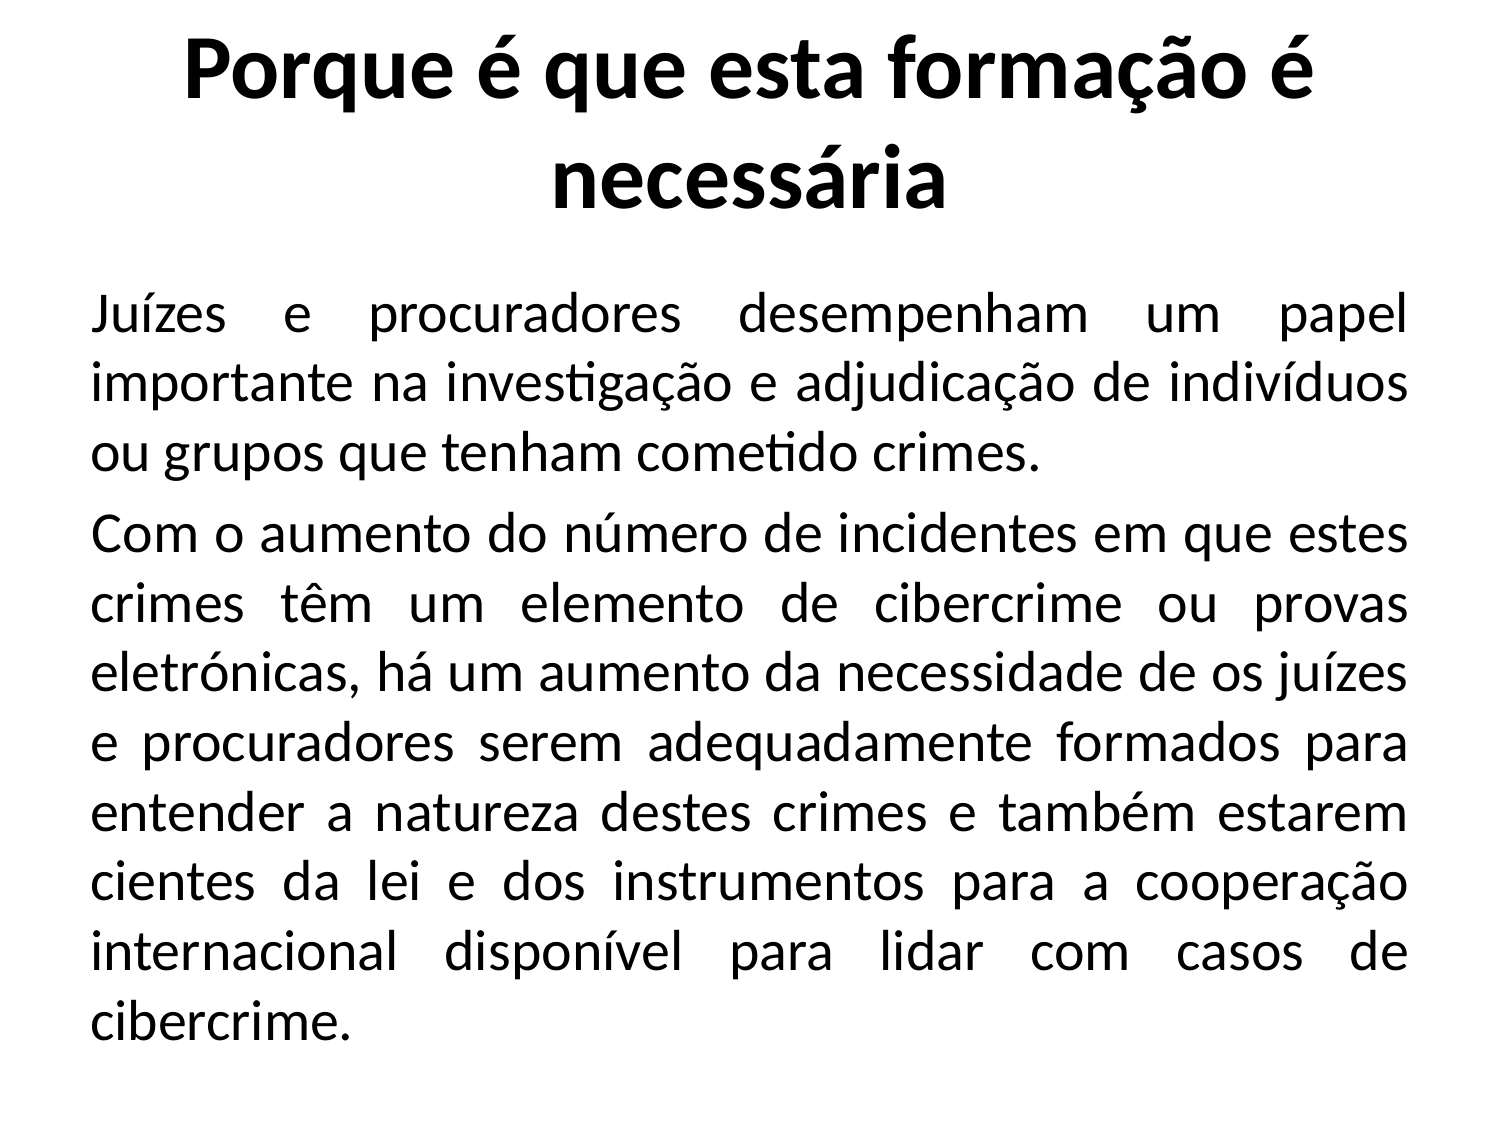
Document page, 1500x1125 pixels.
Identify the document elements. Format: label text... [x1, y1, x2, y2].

list Juízes e procuradores desempenham um papel importante na investigação e adjudicação de indivíduos ou grupos que tenham cometido crimes. Com o aumento do número de incidentes em que estes crimes têm um elemento de cibercrime ou provas eletrónicas, há um aumento da necessidade de os juízes e procuradores serem adequadamente formados para entender a natureza destes crimes e também estarem cientes da lei e dos instrumentos para a cooperação internacional disponível para lidar com casos de cibercrime. [75, 266, 1425, 1069]
title Porque é que esta formação é necessária [75, 45, 1425, 190]
